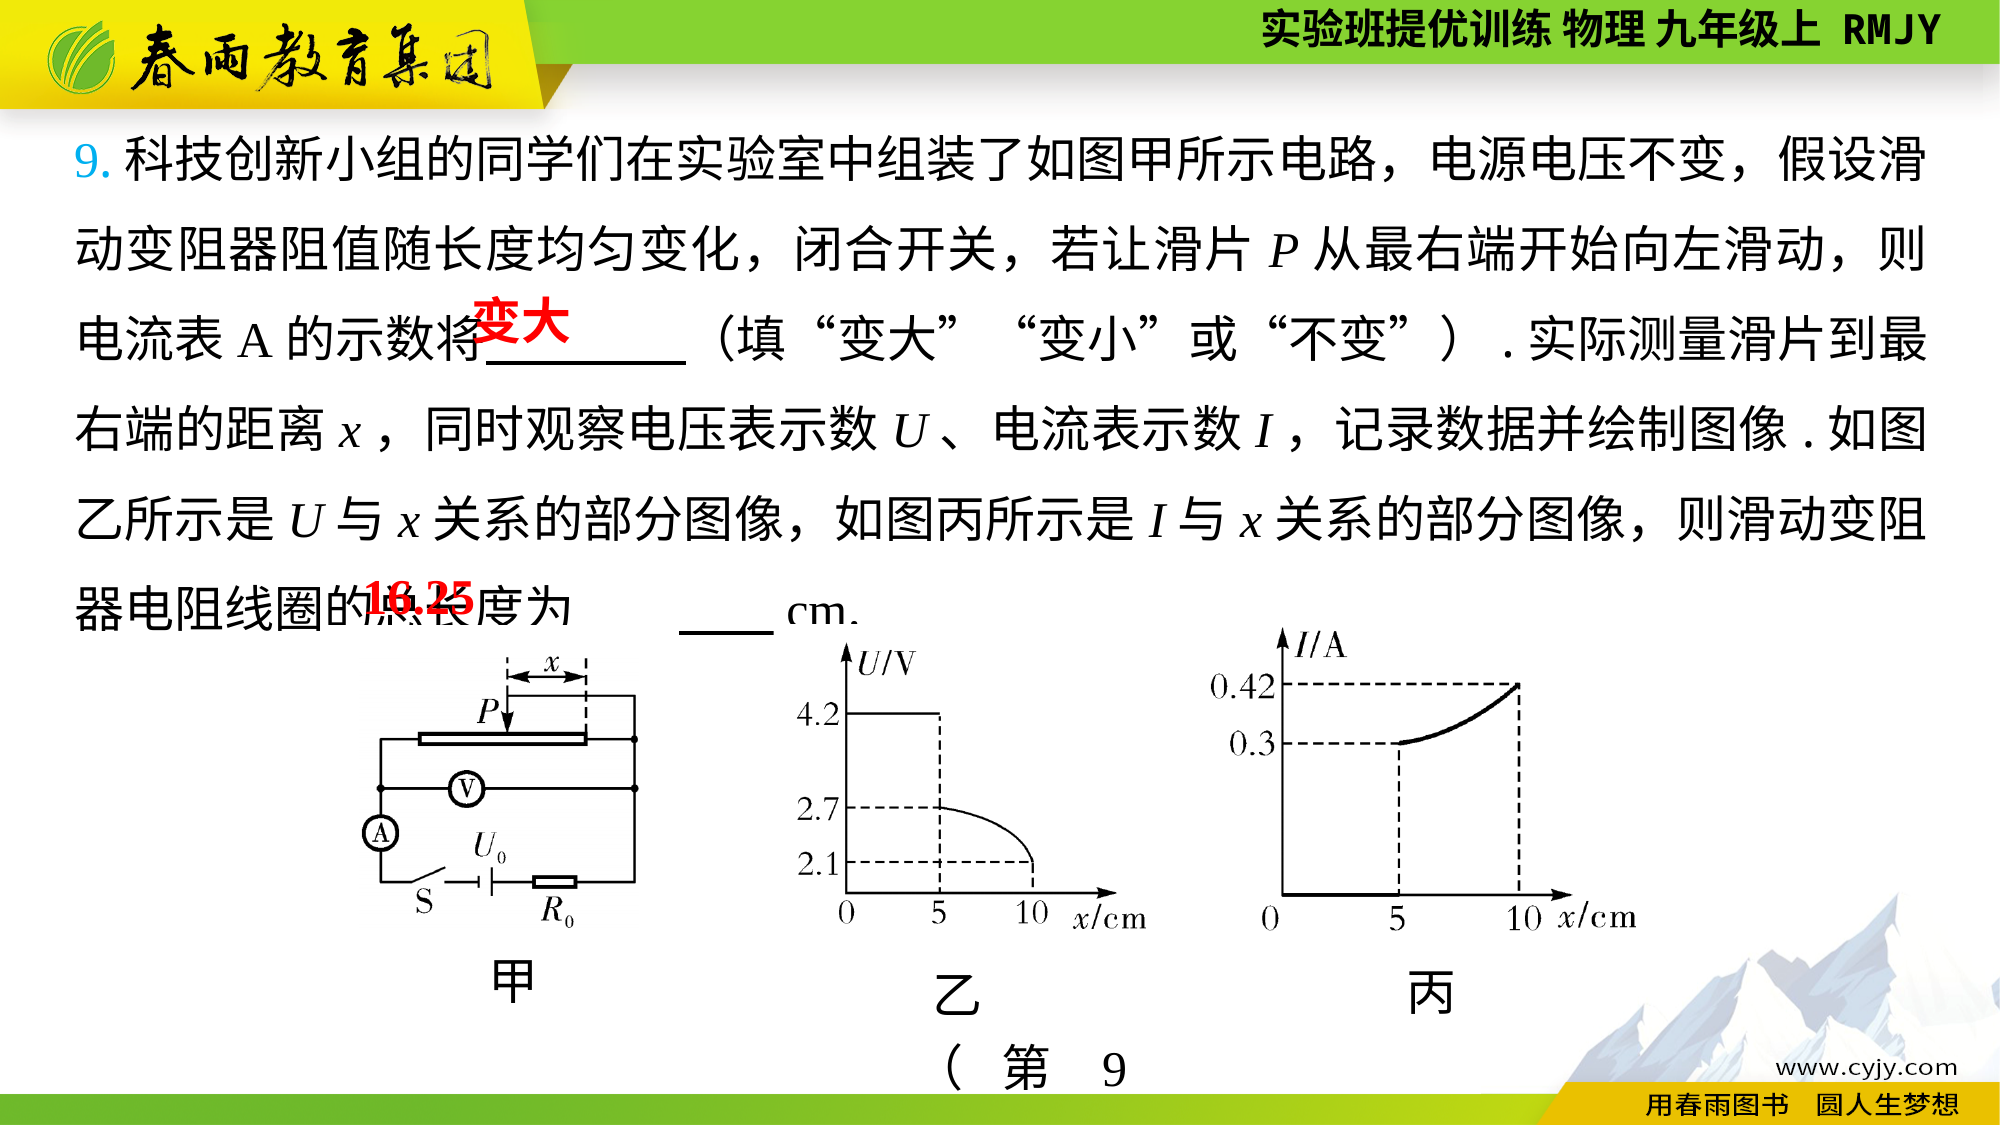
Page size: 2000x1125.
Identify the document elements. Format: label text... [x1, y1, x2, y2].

text_box 乙 [917, 945, 998, 999]
text_box 甲 [473, 946, 554, 1017]
text_box 16.25 [347, 557, 552, 624]
list 9.科技创新小组的同学们在实验室中组装了如图甲所示电路，电源电压不变，假设滑动变阻器阻值随长度均匀变化，闭合开关，若让滑片P从最右端开始向左滑动，则电流表A的示数将 （填“变大”“变小”或“不变”）.实际测量滑片到最右端的距离x，同时观察电压表示数U、电流表示数I，记录数据并绘制图像.如图乙所示是U与x关系的部分图像，如图丙所示是I与x关系的部分图像，则滑动变阻器电阻线圈的总长度为 cm. [59, 90, 1944, 639]
text_box （第9题） [898, 999, 1154, 1105]
picture [0, 0, 2000, 1125]
text_box 丙 [1392, 954, 1472, 1028]
text_box 变大 [457, 282, 587, 357]
